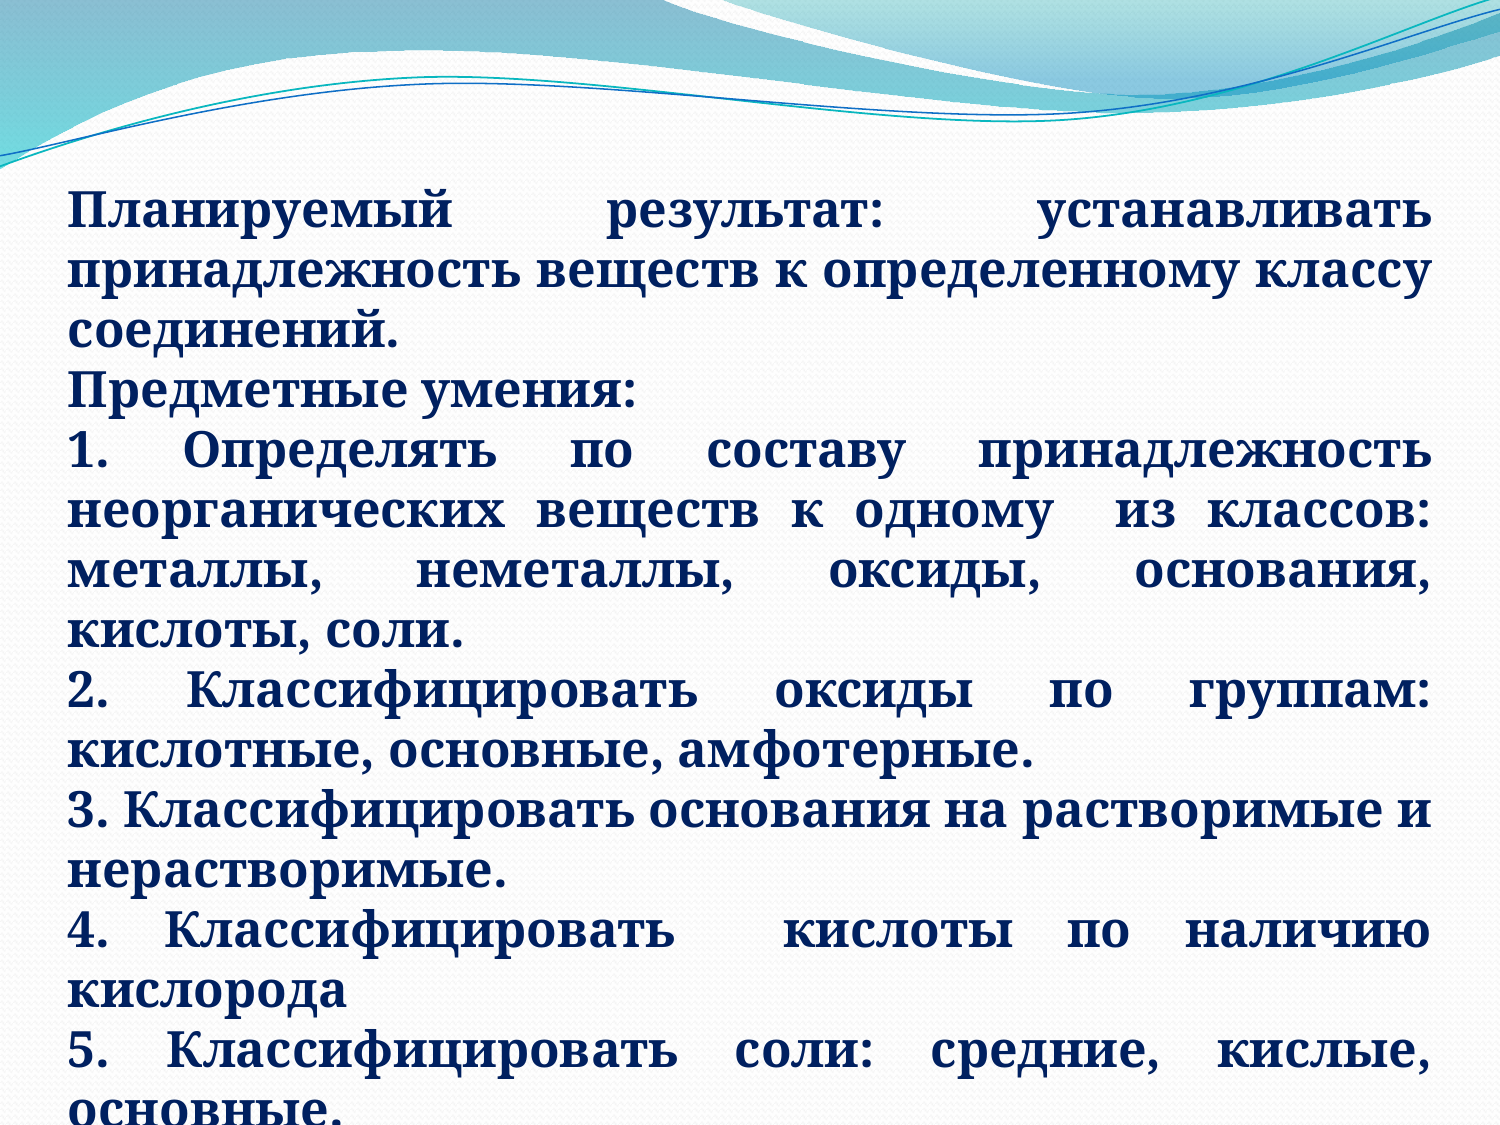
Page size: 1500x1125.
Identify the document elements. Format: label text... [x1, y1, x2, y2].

text_box Планируемый результат: устанавливать принадлежность веществ к определенному классу соединений. Предметные умения: 1. Определять по составу принадлежность неорганических веществ к одному из классов: металлы, неметаллы, оксиды, основания, кислоты, соли. 2. Классифицировать оксиды по группам: кислотные, основные, амфотерные. 3. Классифицировать основания на растворимые и нерастворимые. 4. Классифицировать кислоты по наличию кислорода 5. Классифицировать соли: средние, кислые, основные. [53, 170, 1447, 1125]
